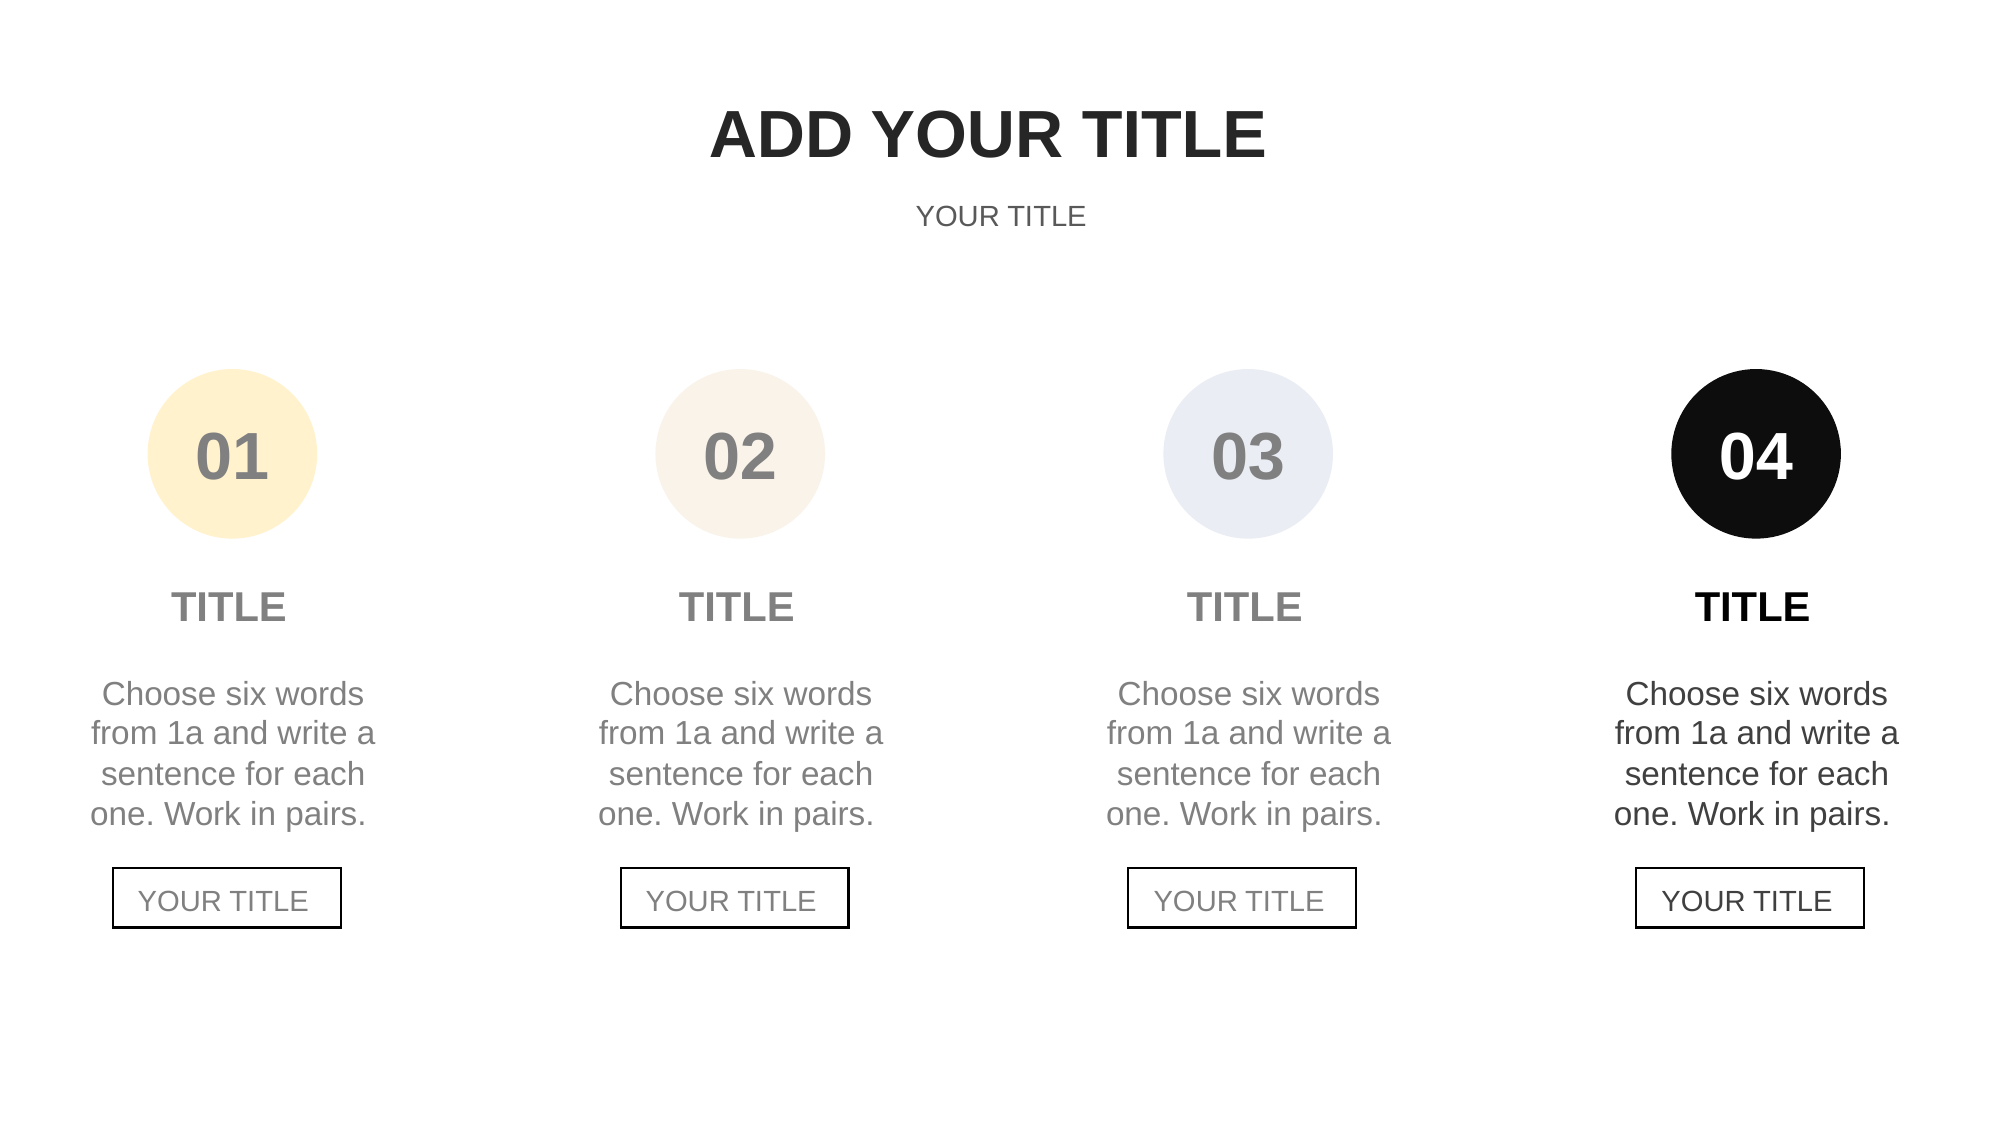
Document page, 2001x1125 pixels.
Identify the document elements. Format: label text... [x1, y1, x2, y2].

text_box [1594, 369, 1920, 928]
text_box ADD YOUR TITLE [693, 83, 1317, 179]
text_box YOUR TITLE [900, 189, 1111, 240]
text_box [578, 369, 904, 928]
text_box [1086, 369, 1412, 928]
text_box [70, 369, 396, 928]
